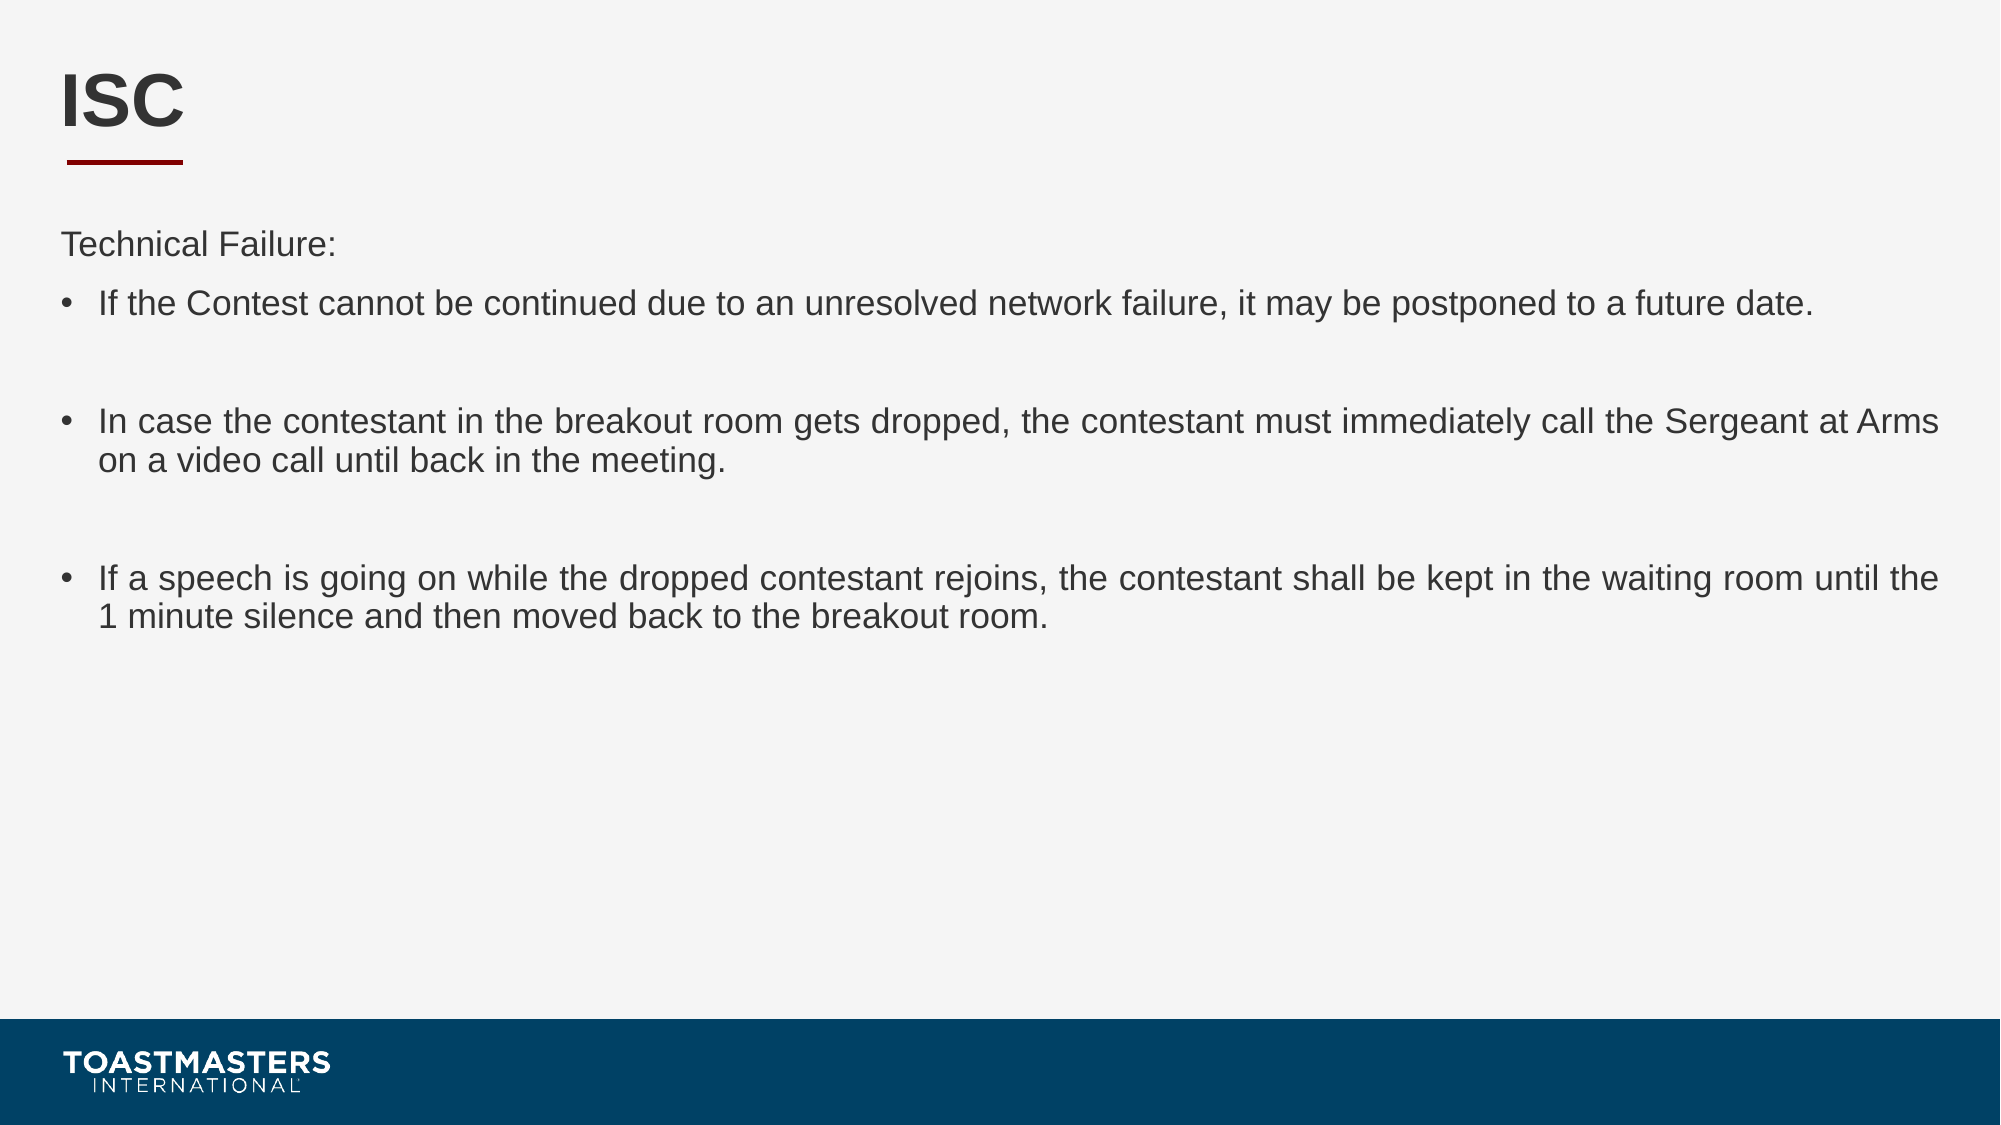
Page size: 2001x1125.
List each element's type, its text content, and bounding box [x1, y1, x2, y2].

title ISC [45, 48, 1957, 155]
picture [51, 1036, 343, 1103]
list Technical Failure: If the Contest cannot be continued due to an unresolved network failure, it may be postponed to a future date. In case the contestant in the breakout room gets dropped, the contestant must immediately call the Sergeant at Arms on a video call until back in the meeting. If a speech is going on while the dropped contestant rejoins, the contestant shall be kept in the waiting room until the 1 minute silence and then moved back to the breakout room. [45, 155, 1957, 1009]
